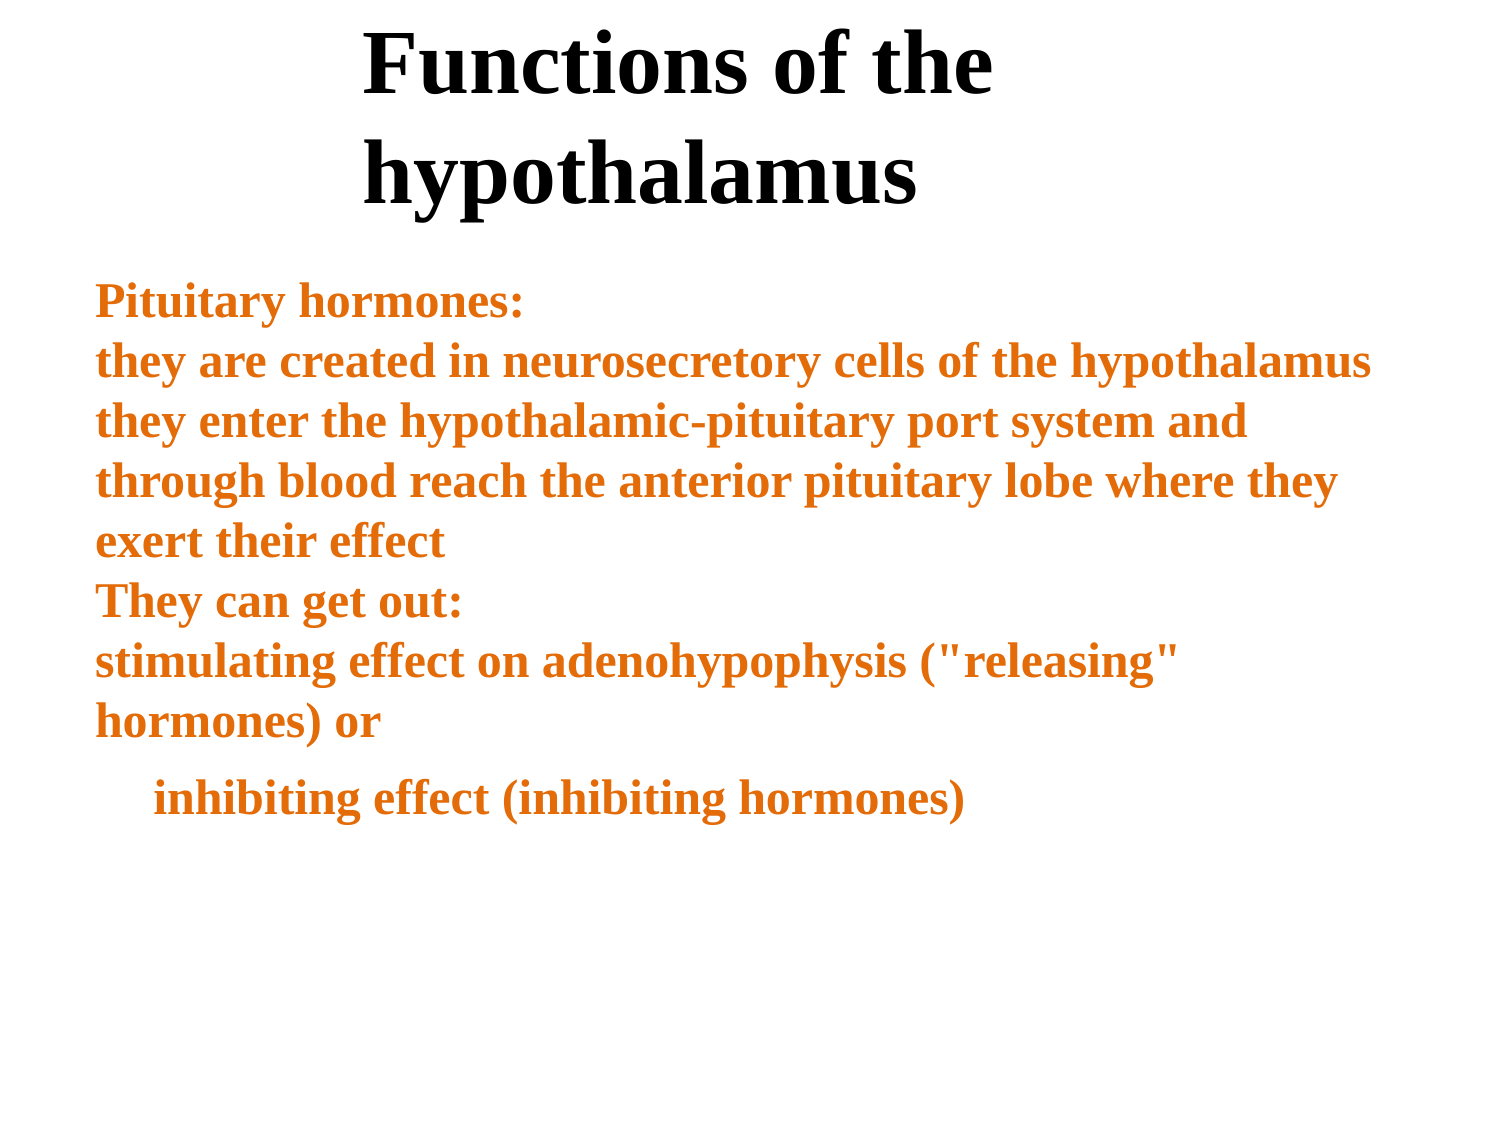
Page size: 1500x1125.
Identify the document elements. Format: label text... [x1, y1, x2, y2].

title Functions of the hypothalamus [362, 0, 1378, 249]
text_box Pituitary hormones: they are created in neurosecretory cells of the hypothalamus they enter the hypothalamic-pituitary port system and through blood reach the anterior pituitary lobe where they exert their effect They can get out: stimulating effect on adenohypophysis ("releasing" hormones) or inhibiting effect (inhibiting hormones) [95, 249, 1405, 825]
